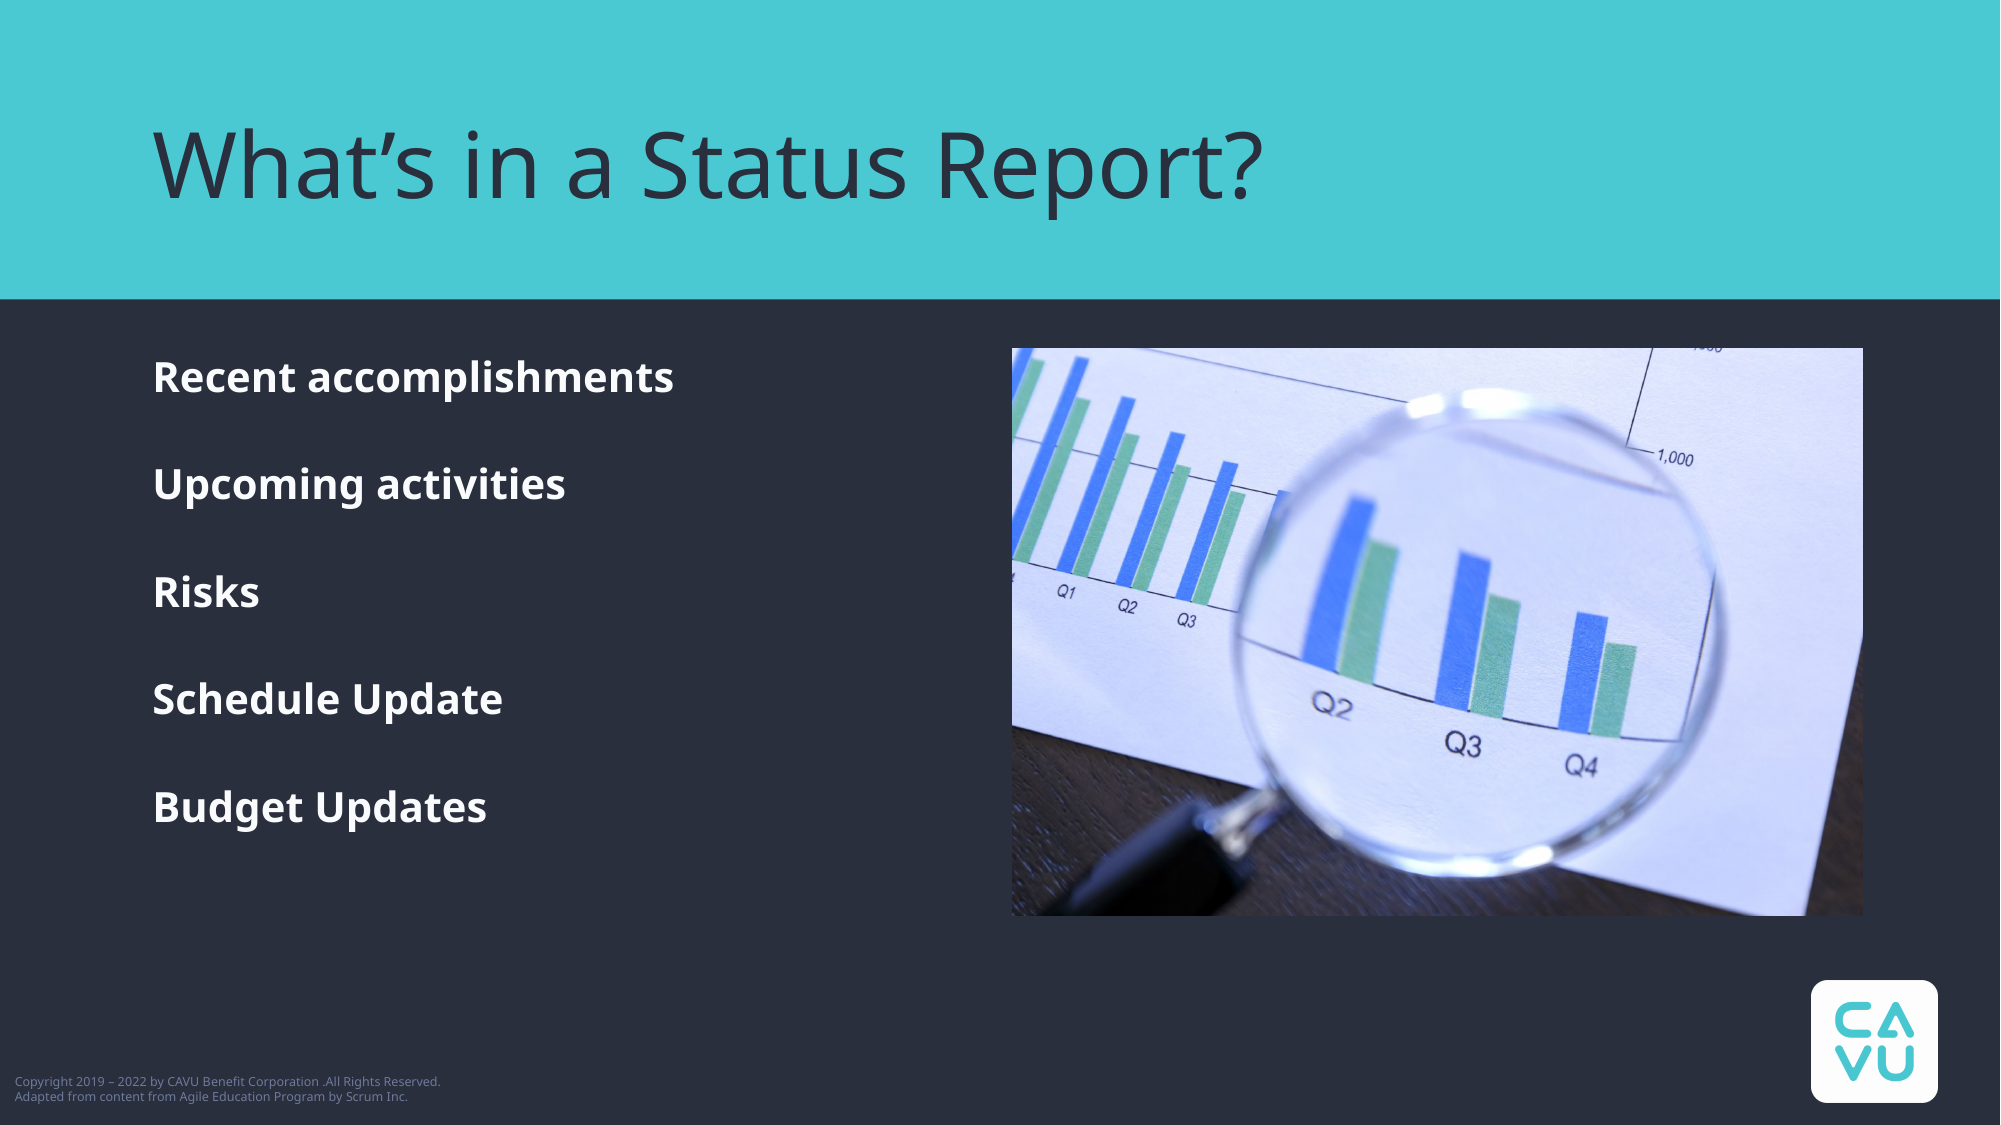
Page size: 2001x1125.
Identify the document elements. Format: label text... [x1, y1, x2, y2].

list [1012, 348, 1863, 916]
title What’s in a Status Report? [137, 59, 1863, 278]
picture [1811, 980, 1938, 1103]
list Recent accomplishments Upcoming activities Risks Schedule Update Budget Updates [137, 348, 988, 1034]
